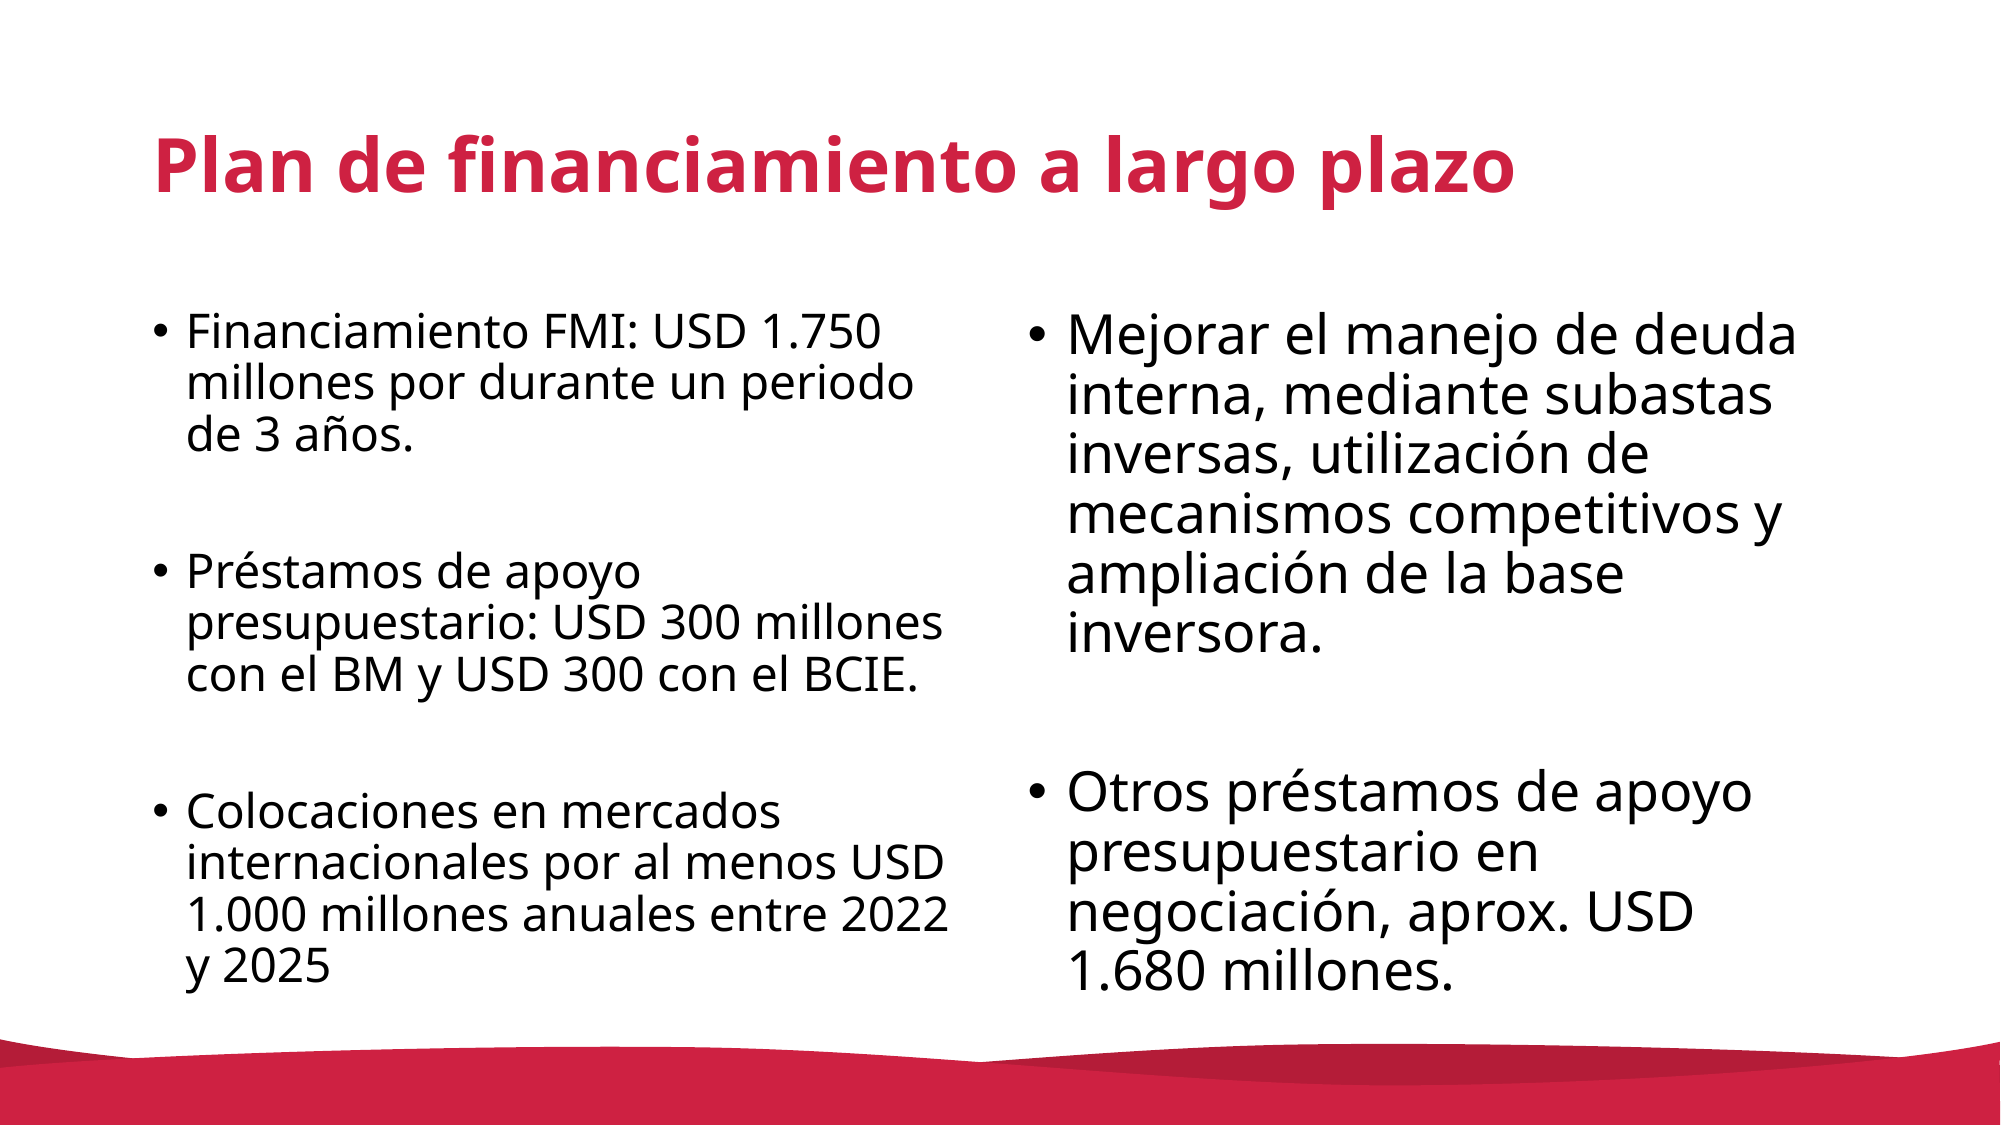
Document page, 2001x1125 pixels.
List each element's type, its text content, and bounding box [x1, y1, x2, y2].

title Plan de financiamiento a largo plazo [137, 59, 1863, 278]
list Financiamiento FMI: USD 1.750 millones por durante un periodo de 3 años. Préstamos de apoyo presupuestario: USD 300 millones con el BM y USD 300 con el BCIE. Colocaciones en mercados internacionales por al menos USD 1.000 millones anuales entre 2022 y 2025 [137, 299, 988, 1014]
list Mejorar el manejo de deuda interna, mediante subastas inversas, utilización de mecanismos competitivos y ampliación de la base inversora. Otros préstamos de apoyo presupuestario en negociación, aprox. USD 1.680 millones. [1012, 299, 1863, 1014]
